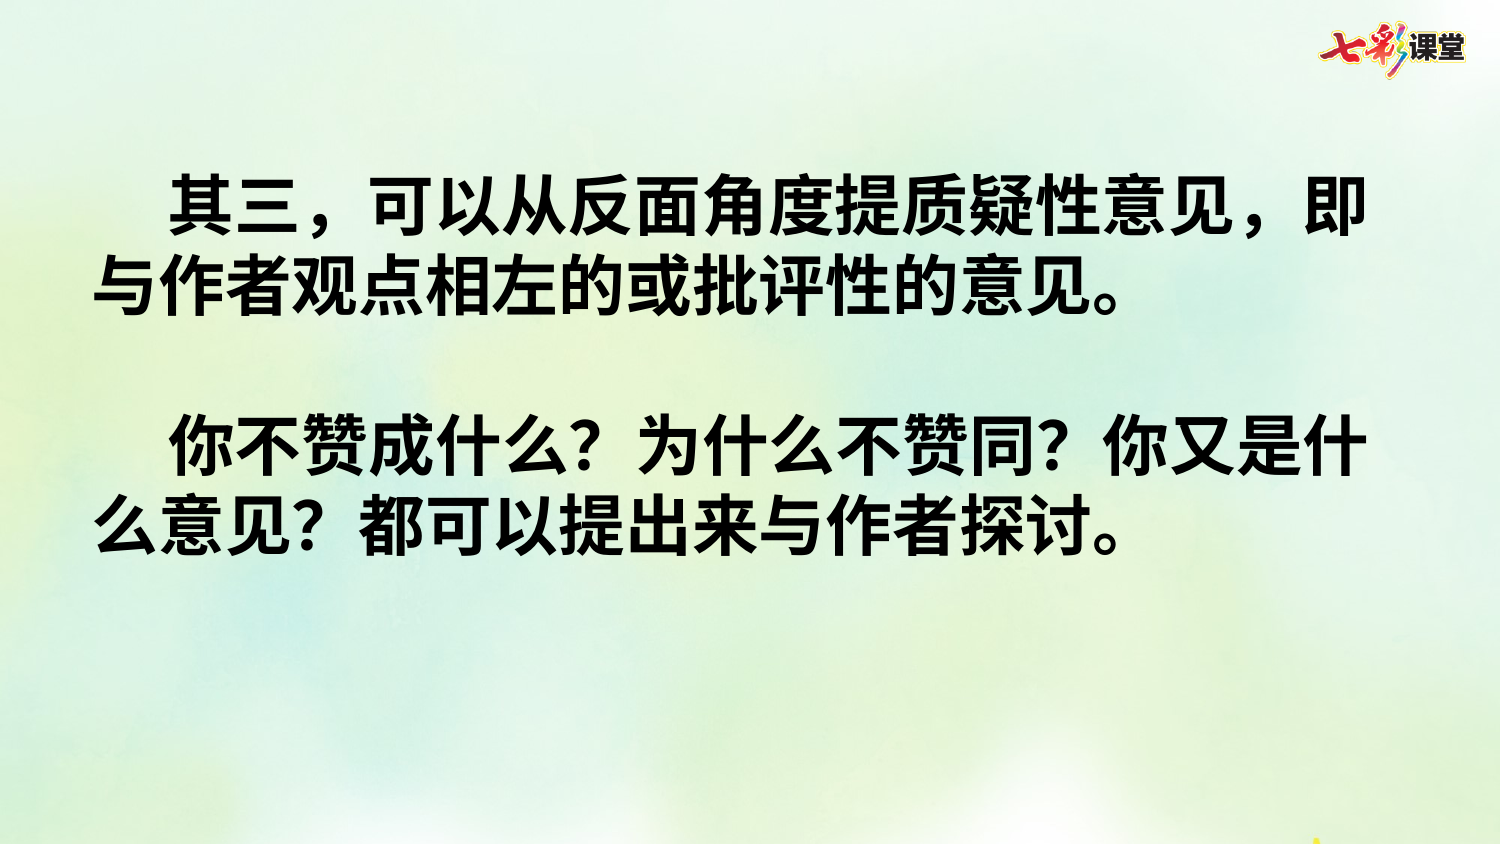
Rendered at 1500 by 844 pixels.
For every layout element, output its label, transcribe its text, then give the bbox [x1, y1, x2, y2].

picture [0, 0, 1500, 844]
text_box 其三，可以从反面角度提质疑性意见，即与作者观点相左的或批评性的意见。 你不赞成什么？为什么不赞同？你又是什么意见？都可以提出来与作者探讨。 [76, 156, 1410, 571]
